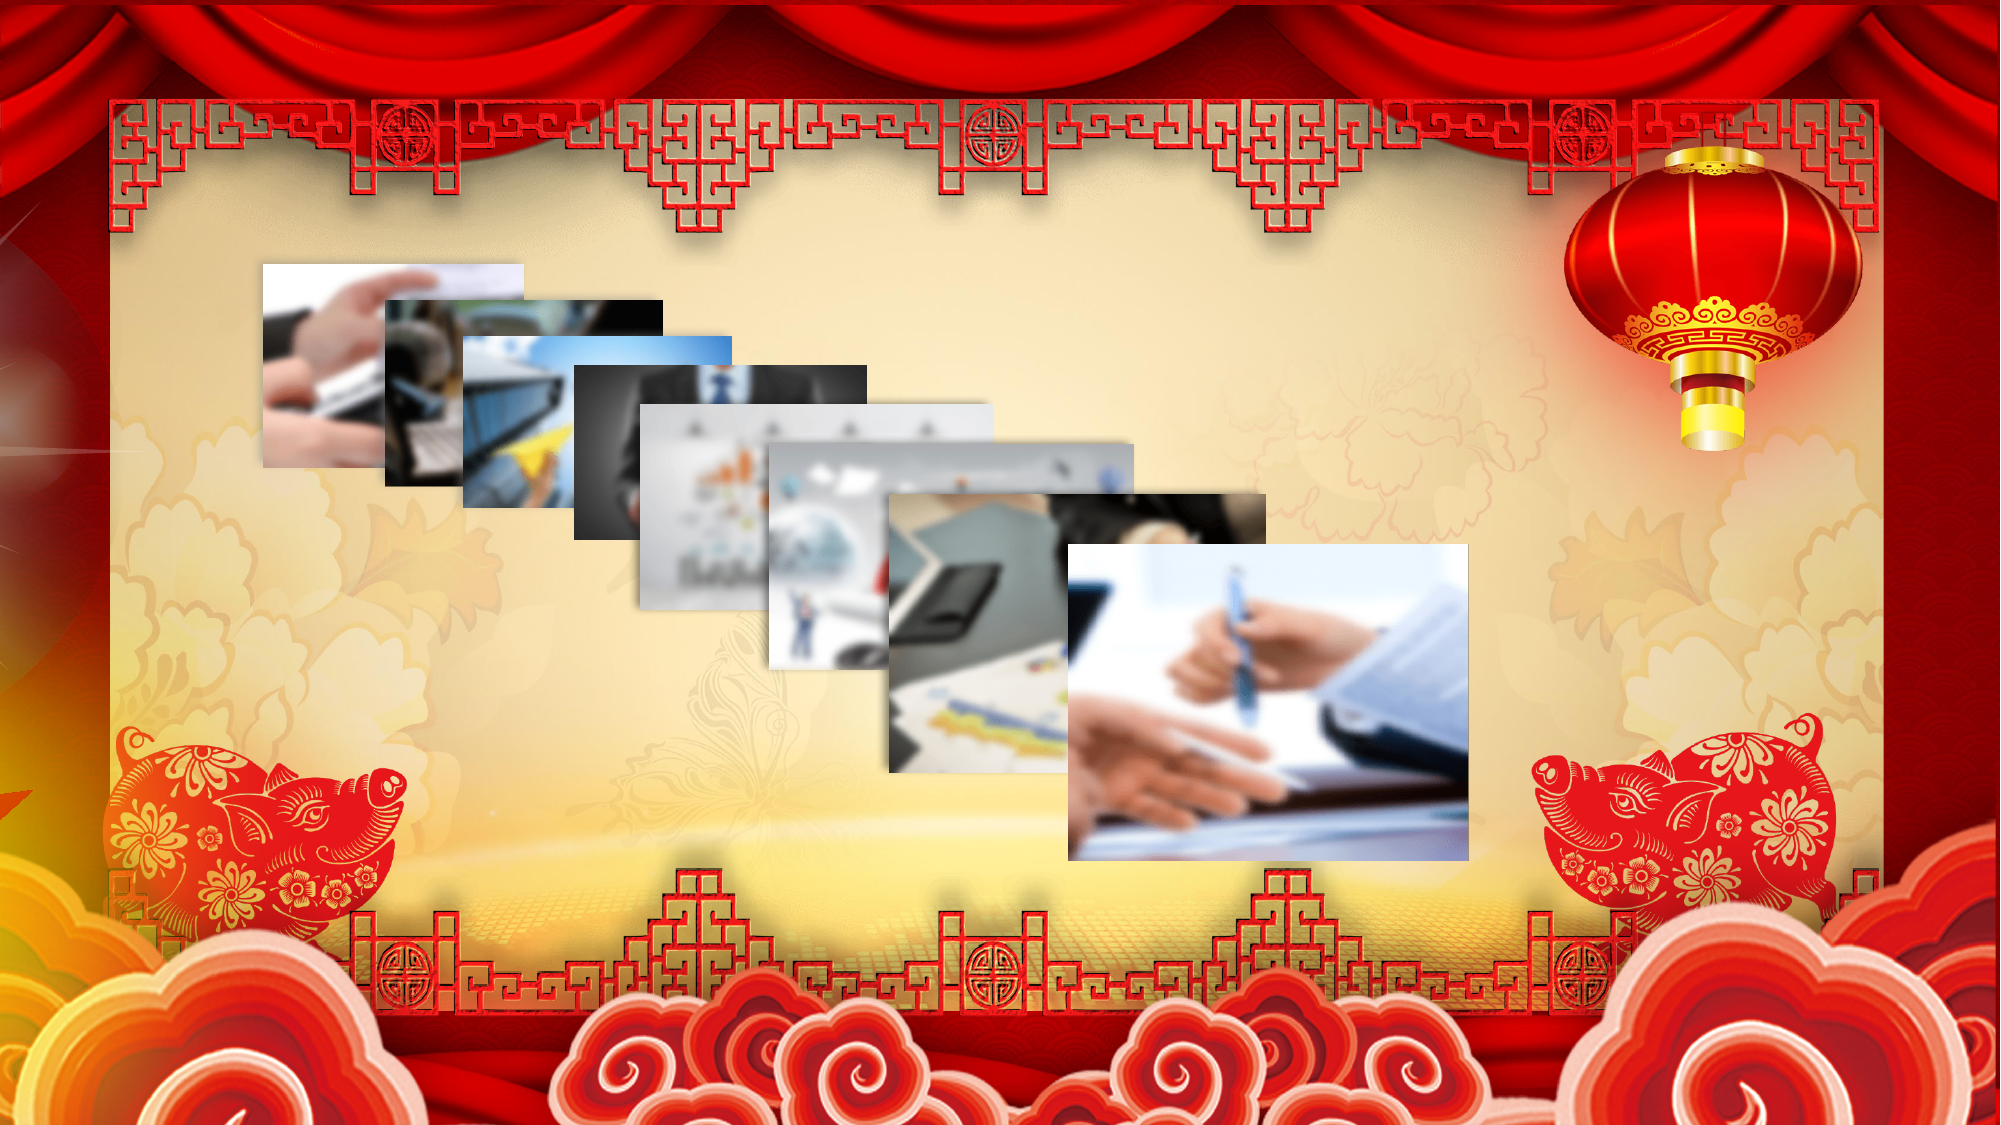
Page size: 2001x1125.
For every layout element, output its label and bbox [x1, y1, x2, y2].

text_box [0, 144, 150, 762]
picture [0, 0, 2000, 1125]
text_box [663, 306, 1885, 735]
text_box [150, 306, 878, 735]
